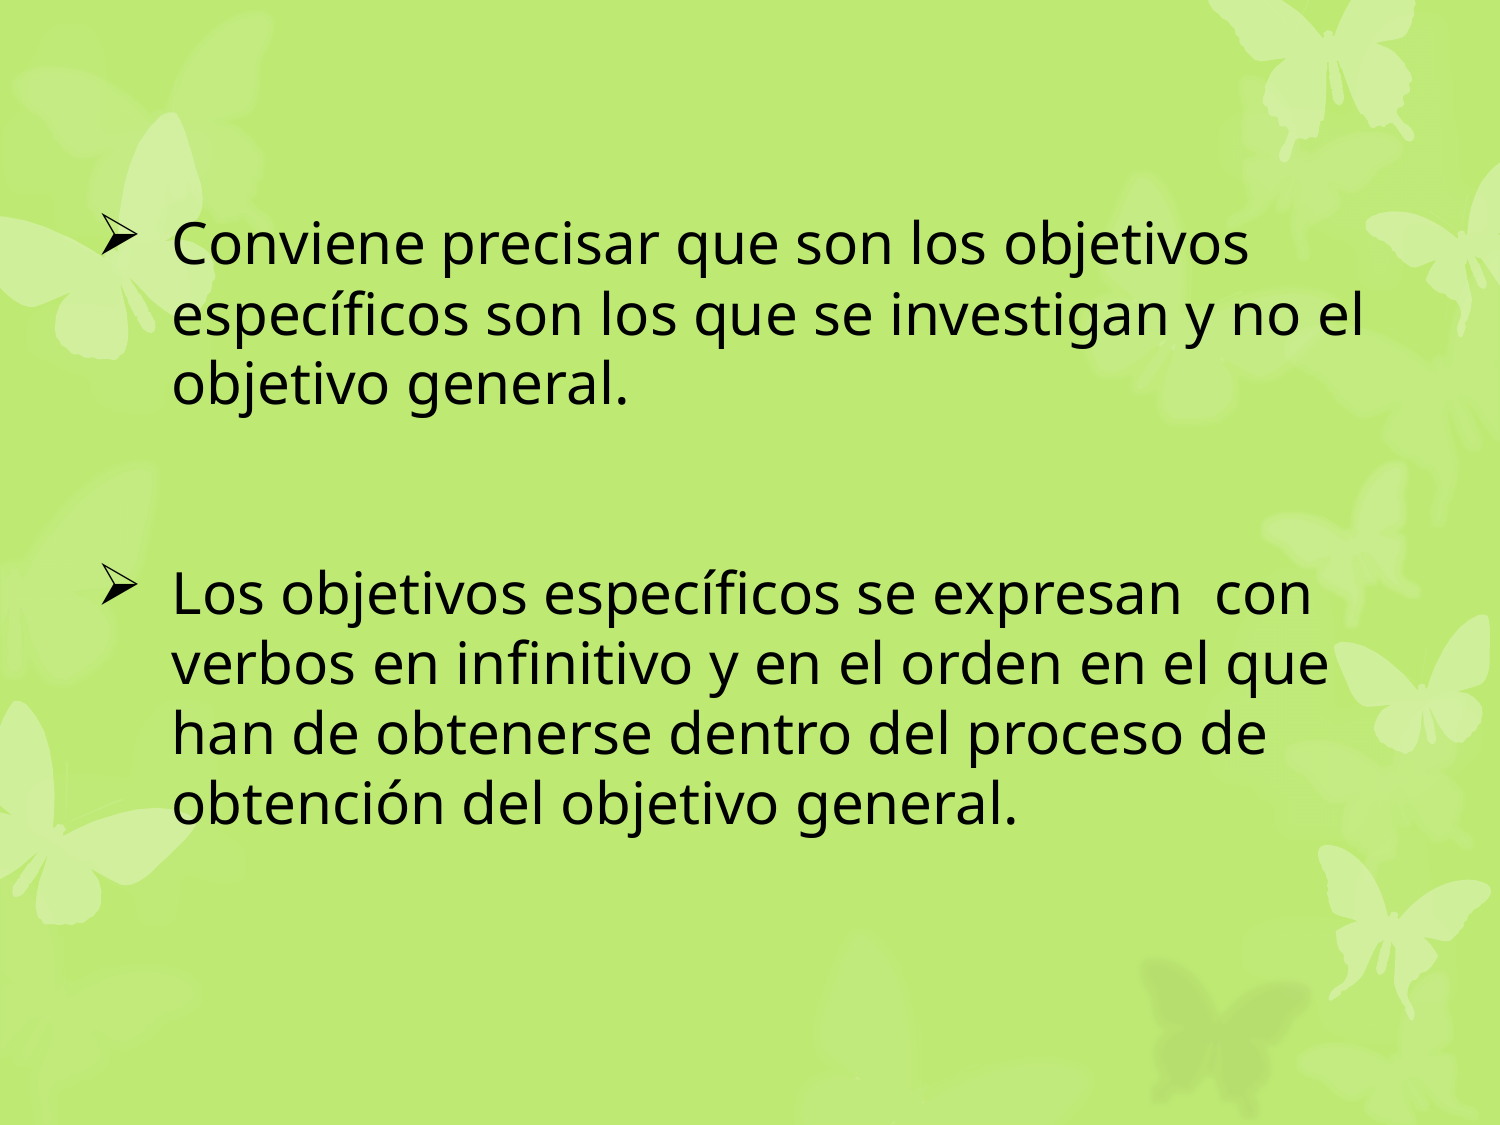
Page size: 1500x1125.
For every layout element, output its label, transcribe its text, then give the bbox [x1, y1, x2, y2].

text_box Conviene precisar que son los objetivos específicos son los que se investigan y no el objetivo general. Los objetivos específicos se expresan con verbos en infinitivo y en el orden en el que han de obtenerse dentro del proceso de obtención del objetivo general. [81, 199, 1407, 844]
